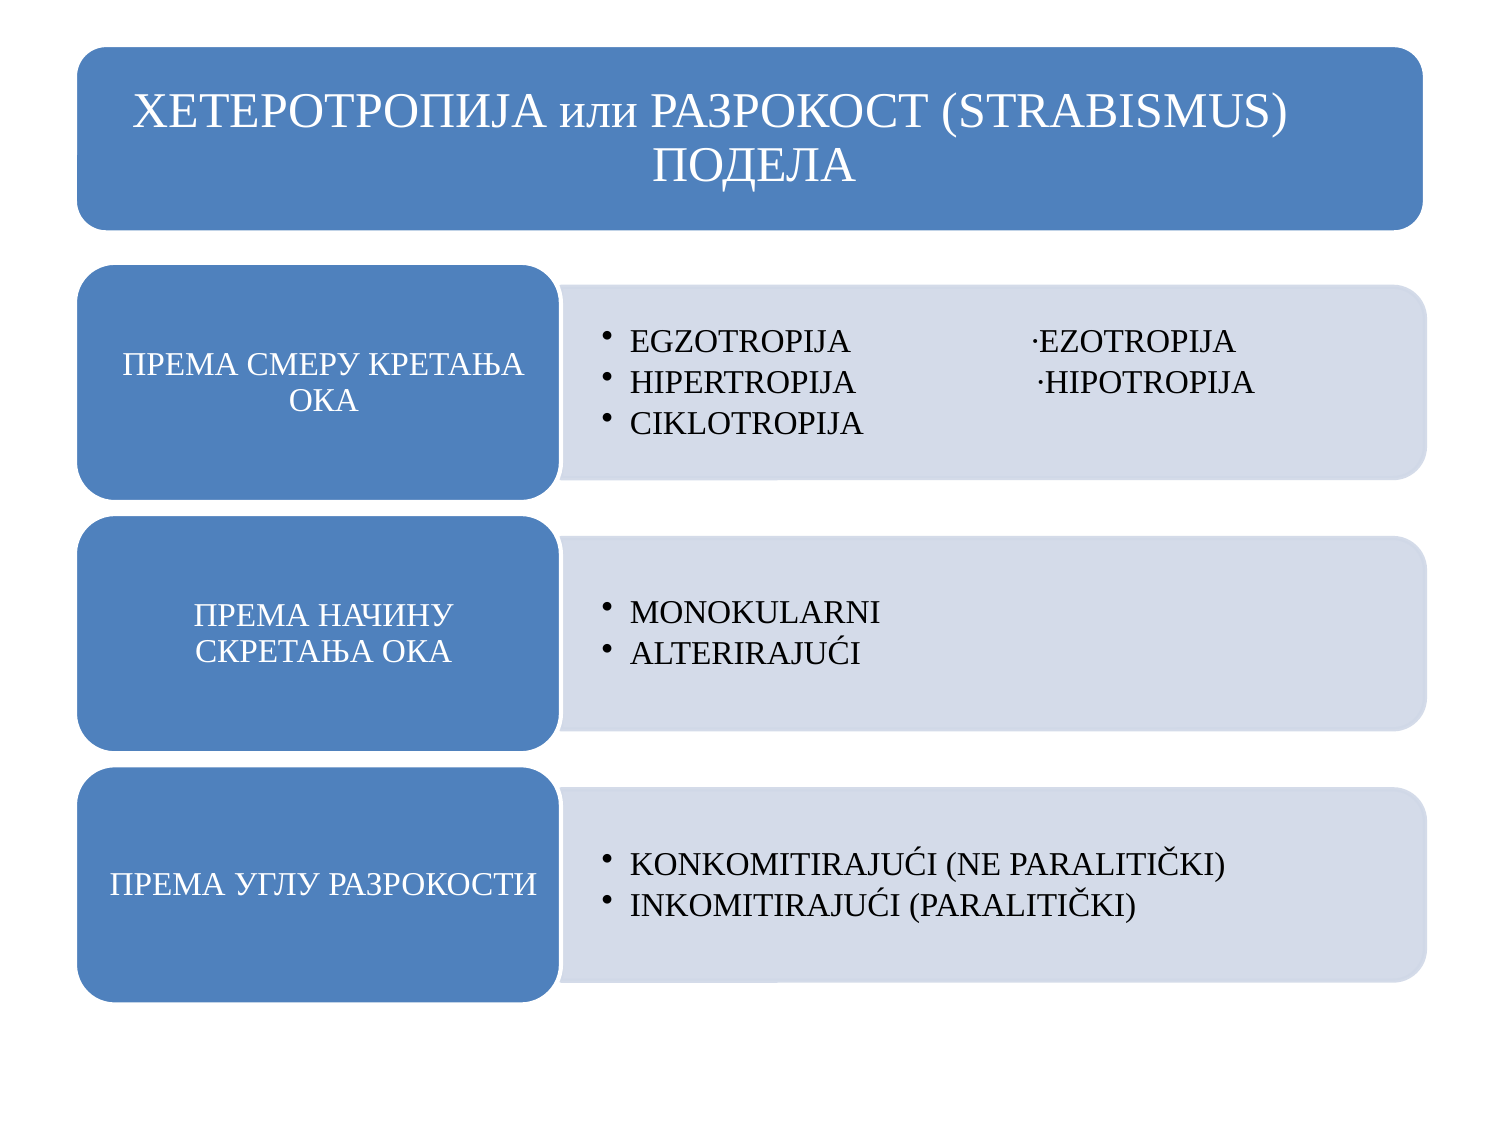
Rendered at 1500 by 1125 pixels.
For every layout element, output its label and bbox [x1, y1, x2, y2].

list [74, 262, 1426, 1006]
text_box [74, 44, 1426, 233]
